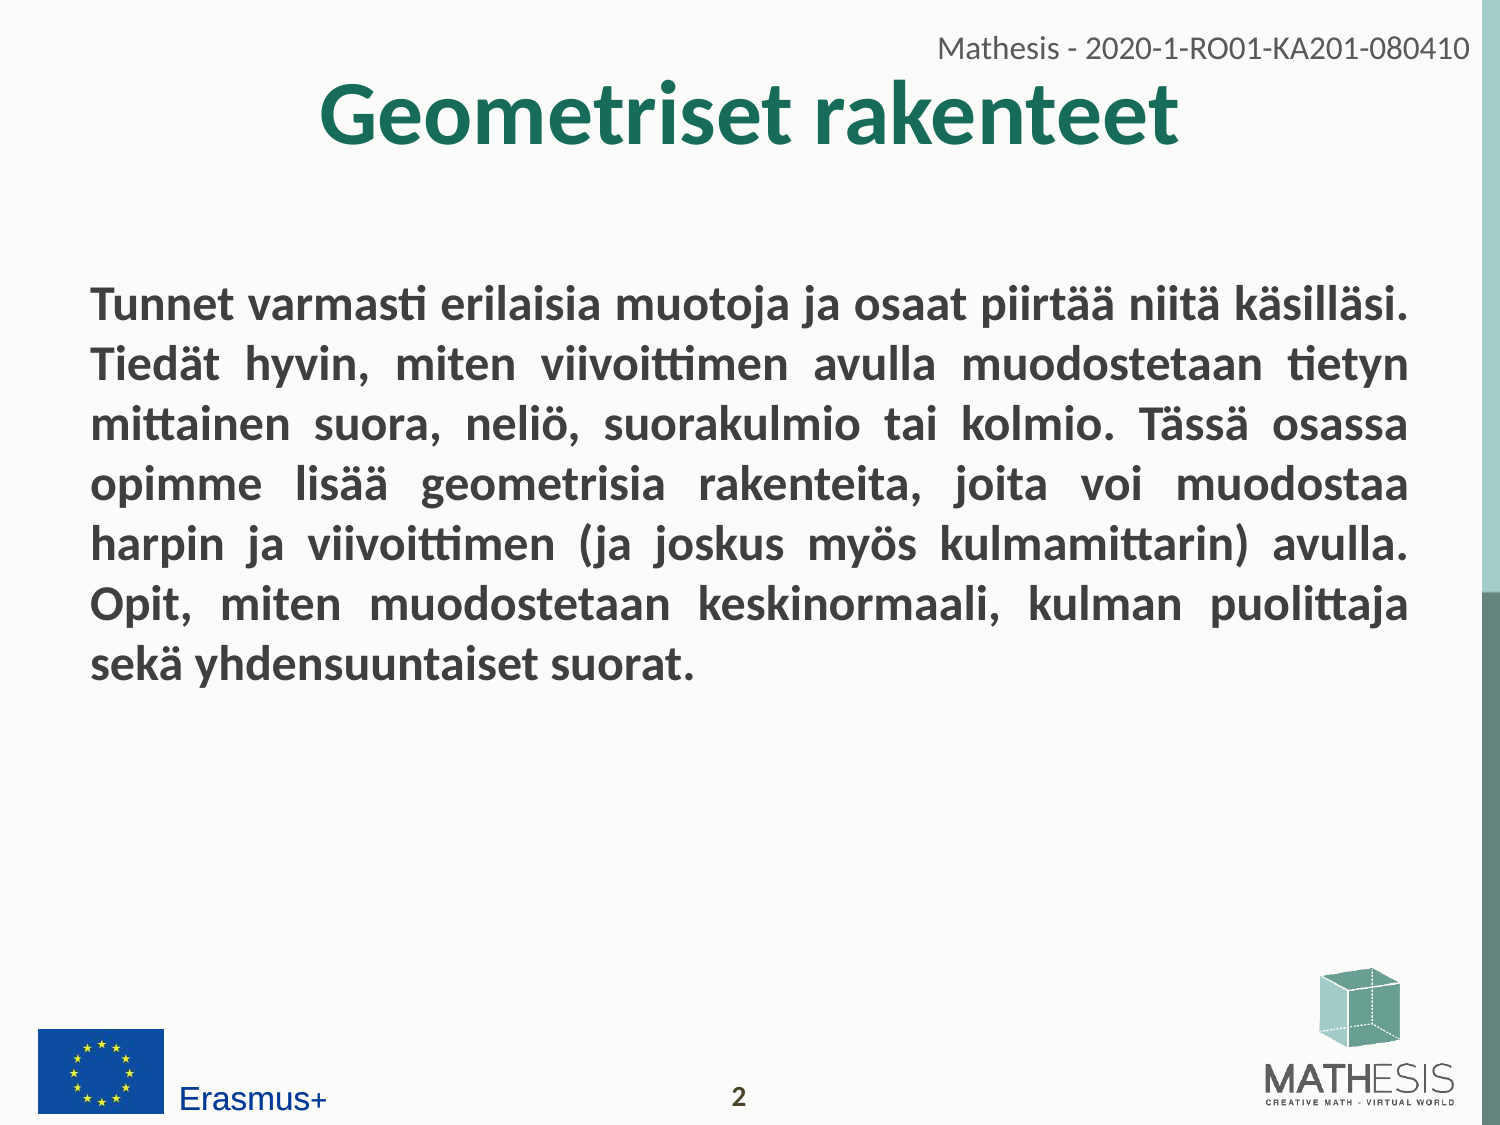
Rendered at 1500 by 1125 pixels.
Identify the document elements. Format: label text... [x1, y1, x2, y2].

list Tunnet varmasti erilaisia muotoja ja osaat piirtää niitä käsilläsi. Tiedät hyvin, miten viivoittimen avulla muodostetaan tietyn mittainen suora, neliö, suorakulmio tai kolmio. Tässä osassa opimme lisää geometrisia rakenteita, joita voi muodostaa harpin ja viivoittimen (ja joskus myös kulmamittarin) avulla. Opit, miten muodostetaan keskinormaali, kulman puolittaja sekä yhdensuuntaiset suorat. [75, 262, 1425, 1005]
picture [38, 1029, 164, 1114]
title Geometriset rakenteet [75, 45, 1425, 233]
